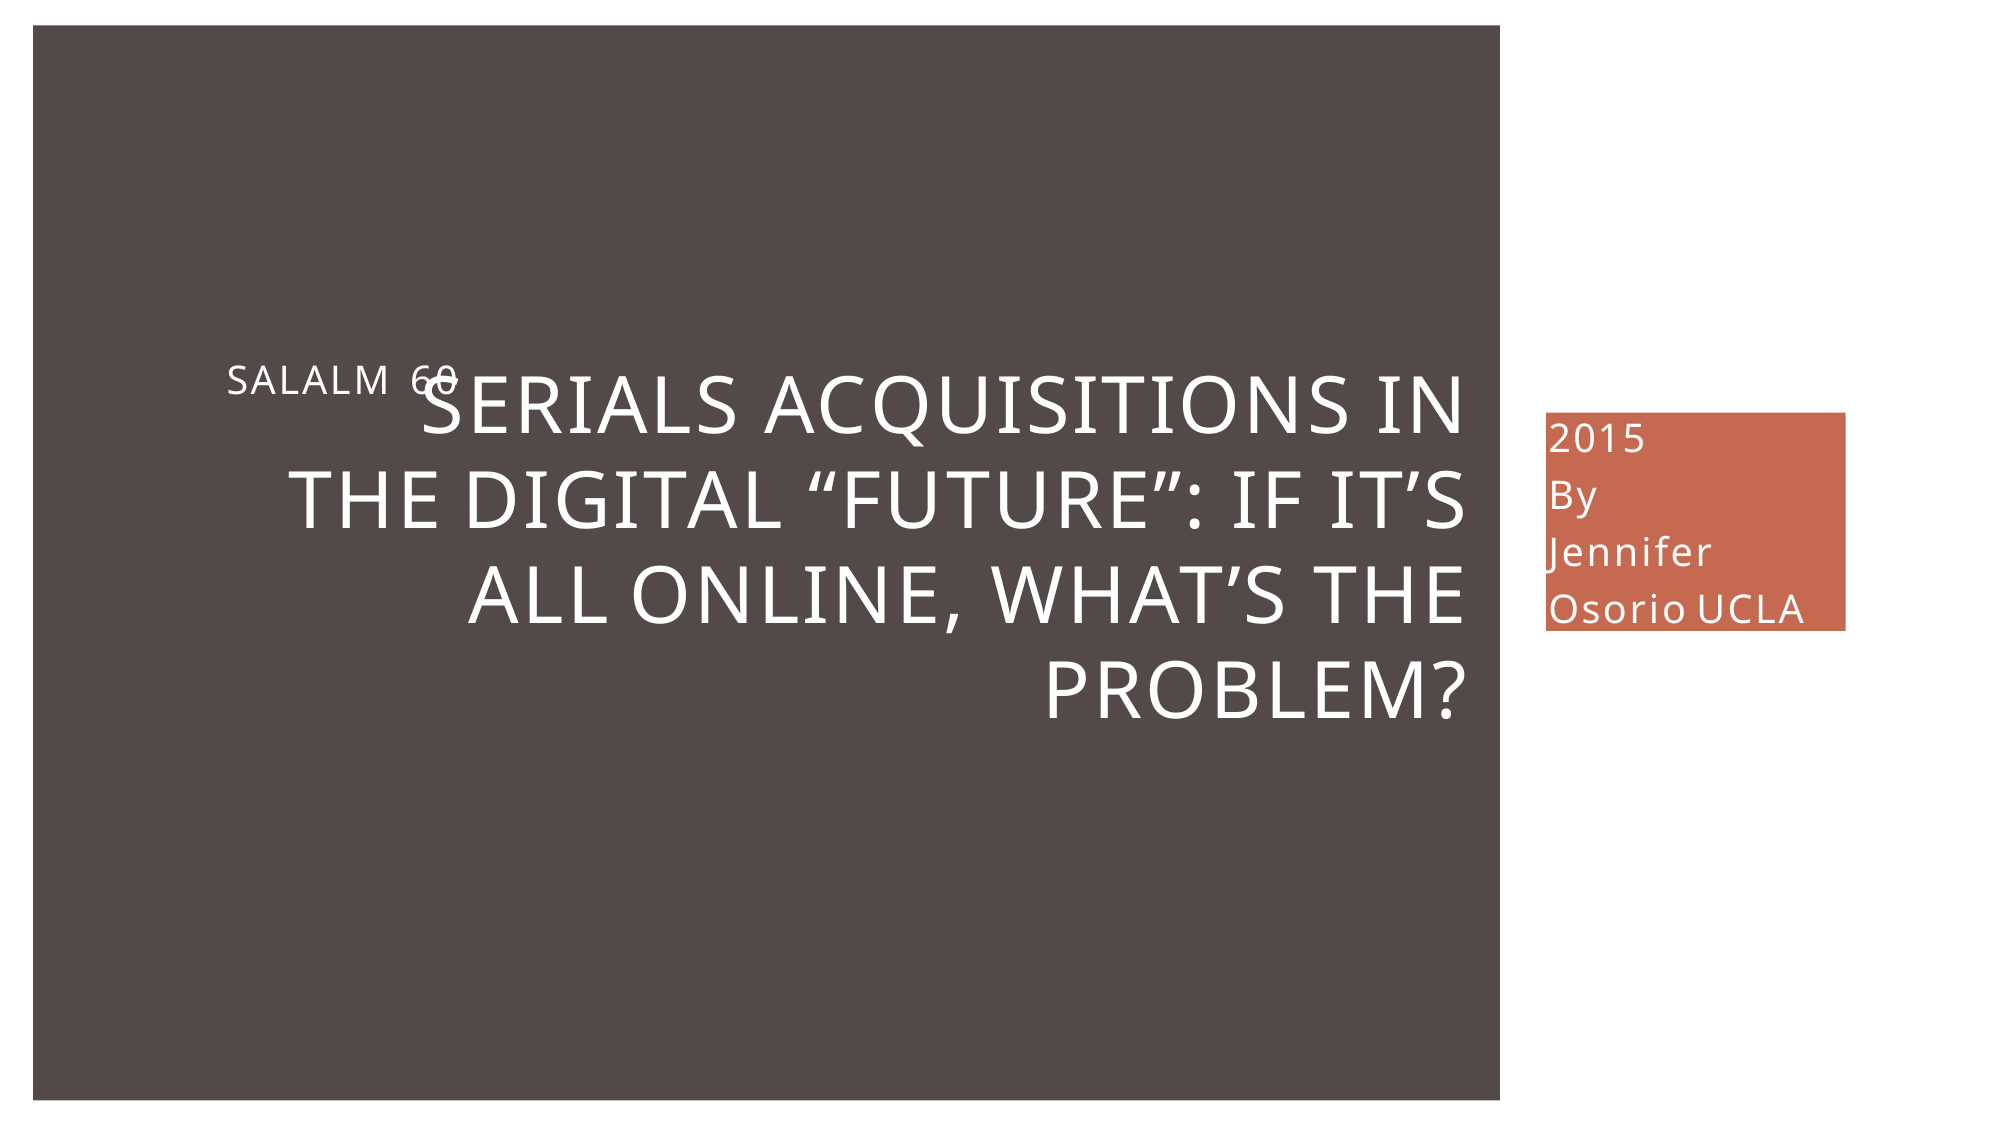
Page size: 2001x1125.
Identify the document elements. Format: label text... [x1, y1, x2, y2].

text_box SERIALS ACQUISITIONS IN THE DIGITAL “FUTURE”: IF IT’S ALL ONLINE, WHAT’S THE PROBLEM? [265, 354, 1468, 735]
title SALALM 60 [226, 355, 265, 544]
text_box [33, 25, 1500, 1101]
title SALALM 60 [1468, 355, 1774, 544]
text_box 2015 By Jennifer Osorio UCLA [1546, 412, 1846, 631]
